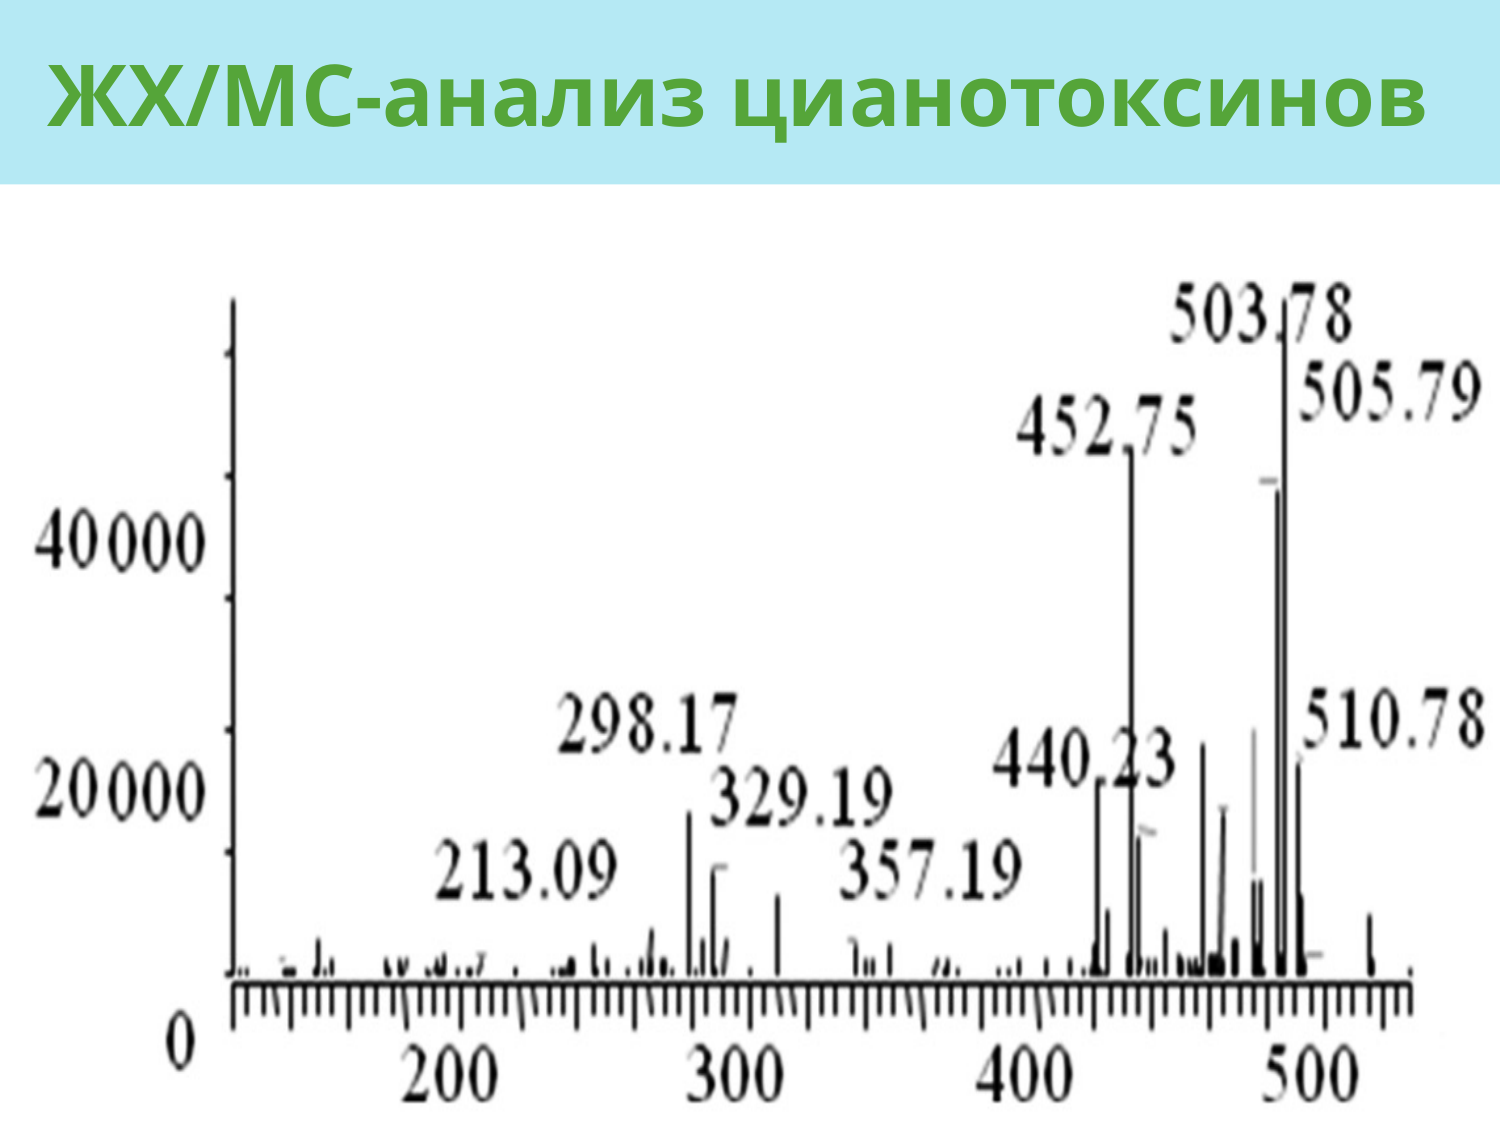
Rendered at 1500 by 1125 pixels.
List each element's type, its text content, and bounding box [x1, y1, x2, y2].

title ЖХ/МС-анализ цианотоксинов [0, 0, 1500, 185]
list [0, 231, 1500, 1125]
